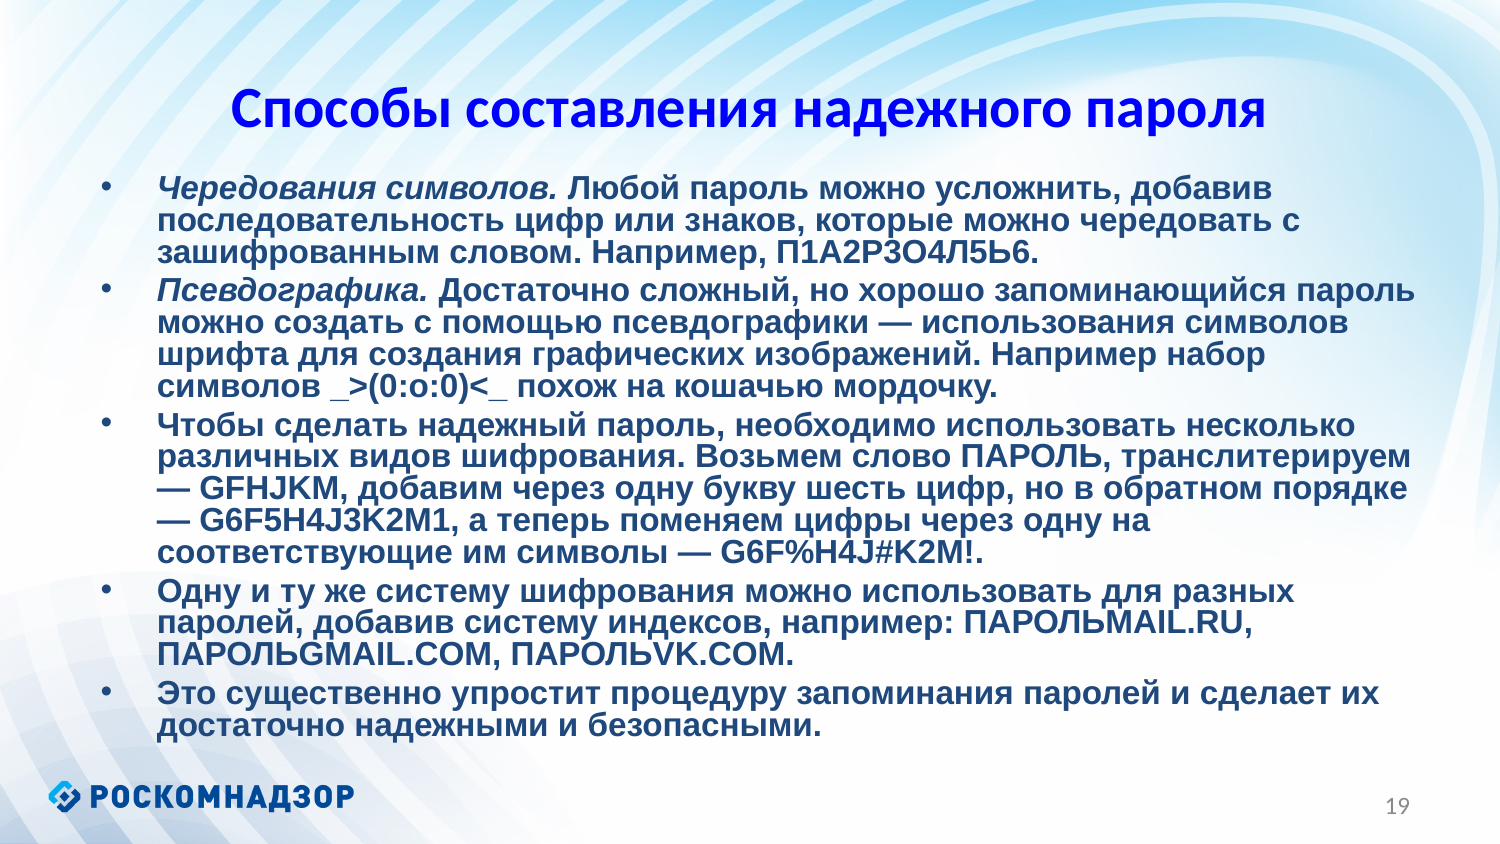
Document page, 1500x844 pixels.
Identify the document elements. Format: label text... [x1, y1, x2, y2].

slide_number 19 [1074, 782, 1425, 828]
picture [0, 0, 1500, 844]
list Чередования символов. Любой пароль можно усложнить, добавив последовательность цифр или знаков, которые можно чередовать с зашифрованным словом. Например, П1А2Р3О4Л5Ь6. Псевдографика. Достаточно сложный, но хорошо запоминающийся пароль можно создать с помощью псевдографики — использования символов шрифта для создания графических изображений. Например набор символов _>(0:o:0)<_ похож на кошачью мордочку. Чтобы сделать надежный пароль, необходимо использовать несколько различных видов шифрования. Возьмем слово ПАРОЛЬ, транслитерируем — GFHJKM, добавим через одну букву шесть цифр, но в обратном порядке — G6F5H4J3K2M1, а теперь поменяем цифры через одну на соответствующие им символы — G6F%H4J#K2M!. Одну и ту же систему шифрования можно использовать для разных паролей, добавив систему индексов, например: ПАРОЛЬMAIL.RU, ПАРОЛЬGMAIL.COM, ПАРОЛЬVK.COM. Это существенно упростит процедуру запоминания паролей и сделает их достаточно надежными и безопасными. [85, 166, 1436, 724]
title Способы составления надежного пароля [74, 33, 1426, 175]
